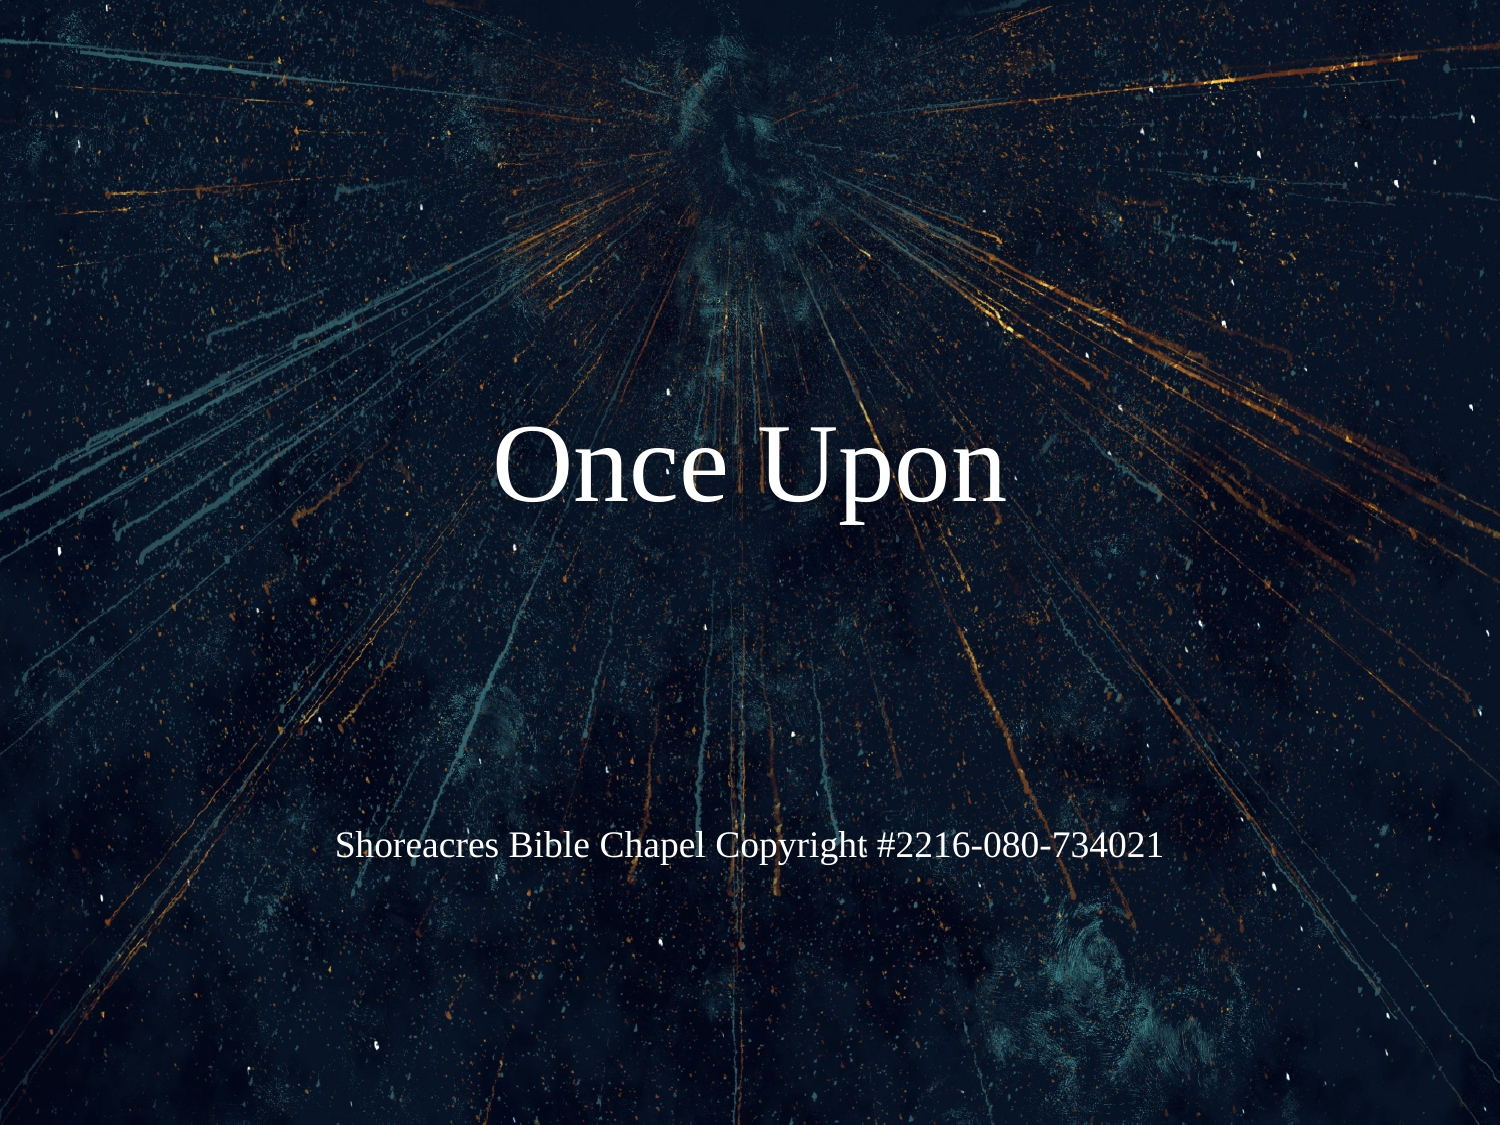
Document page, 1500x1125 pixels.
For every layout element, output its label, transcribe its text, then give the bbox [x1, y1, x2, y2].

subtitle Shoreacres Bible Chapel Copyright #2216-080-734021 [225, 812, 1275, 1100]
title Once Upon [112, 362, 1388, 550]
picture [0, 0, 1500, 1125]
